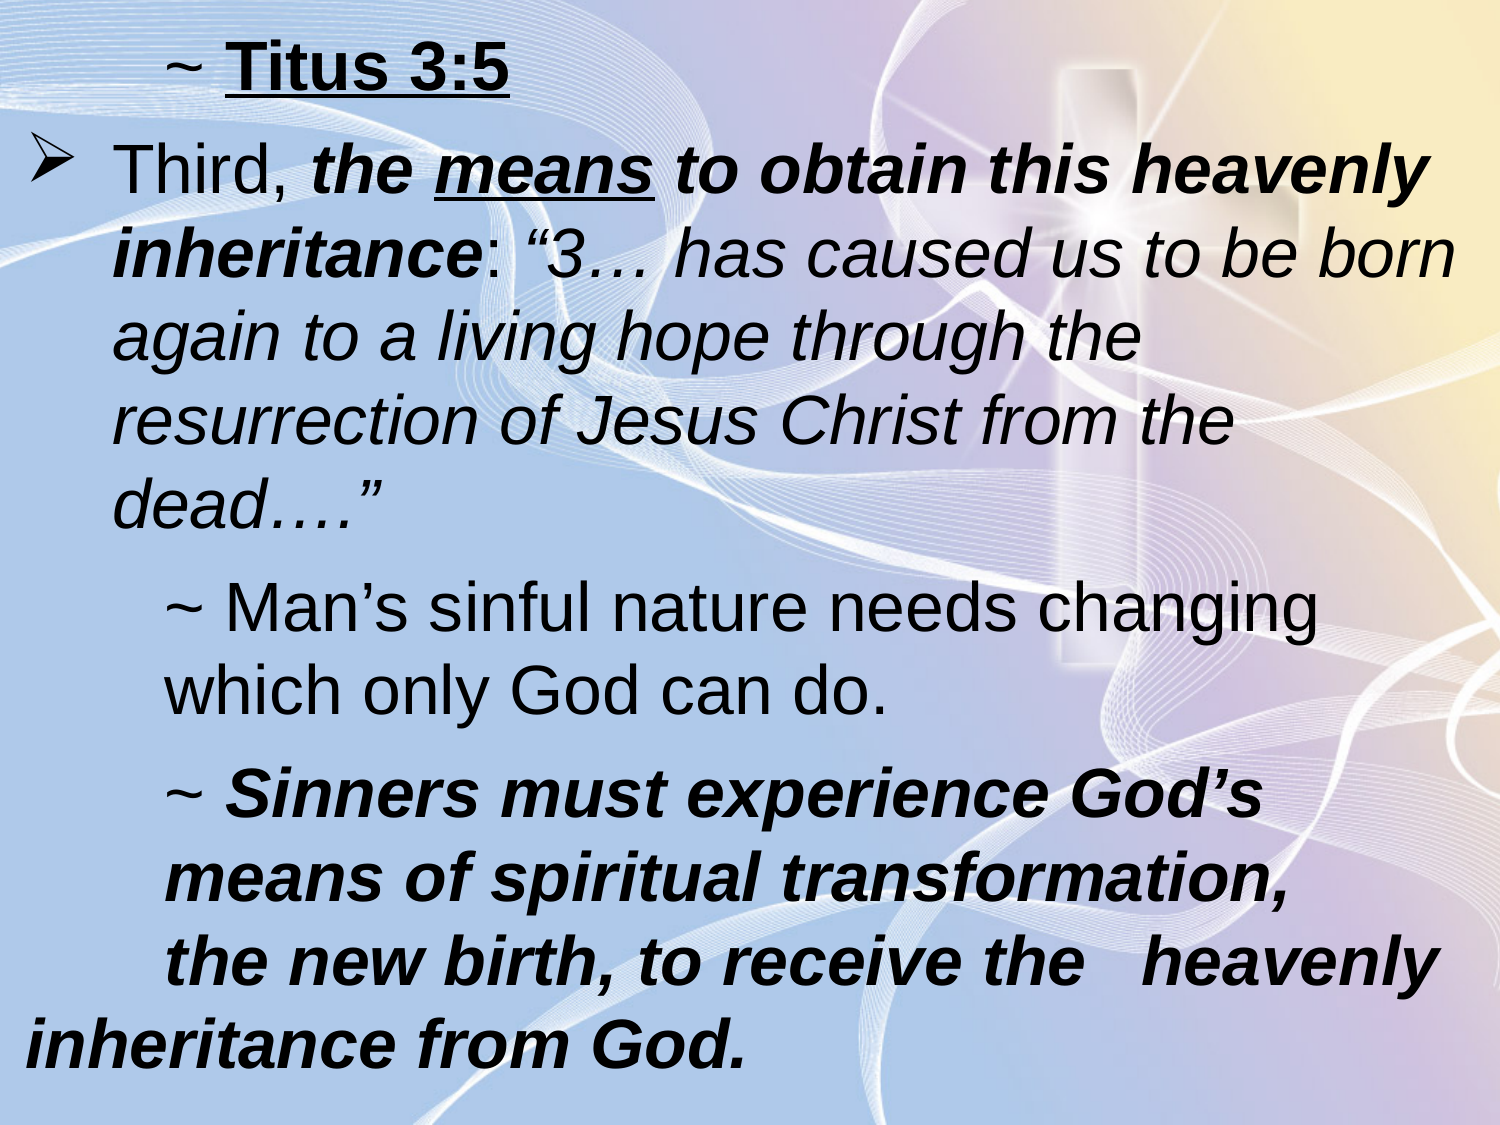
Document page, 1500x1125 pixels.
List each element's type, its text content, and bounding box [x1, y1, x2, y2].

subtitle ~ Titus 3:5 Third, the means to obtain this heavenly inheritance: “3… has caused us to be born again to a living hope through the resurrection of Jesus Christ from the dead….” ~ Man’s sinful nature needs changing which only God can do. ~ Sinners must experience God’s means of spiritual transformation, the new birth, to receive the heavenly inheritance from God. [10, 13, 1484, 1109]
picture [0, 0, 1500, 1125]
